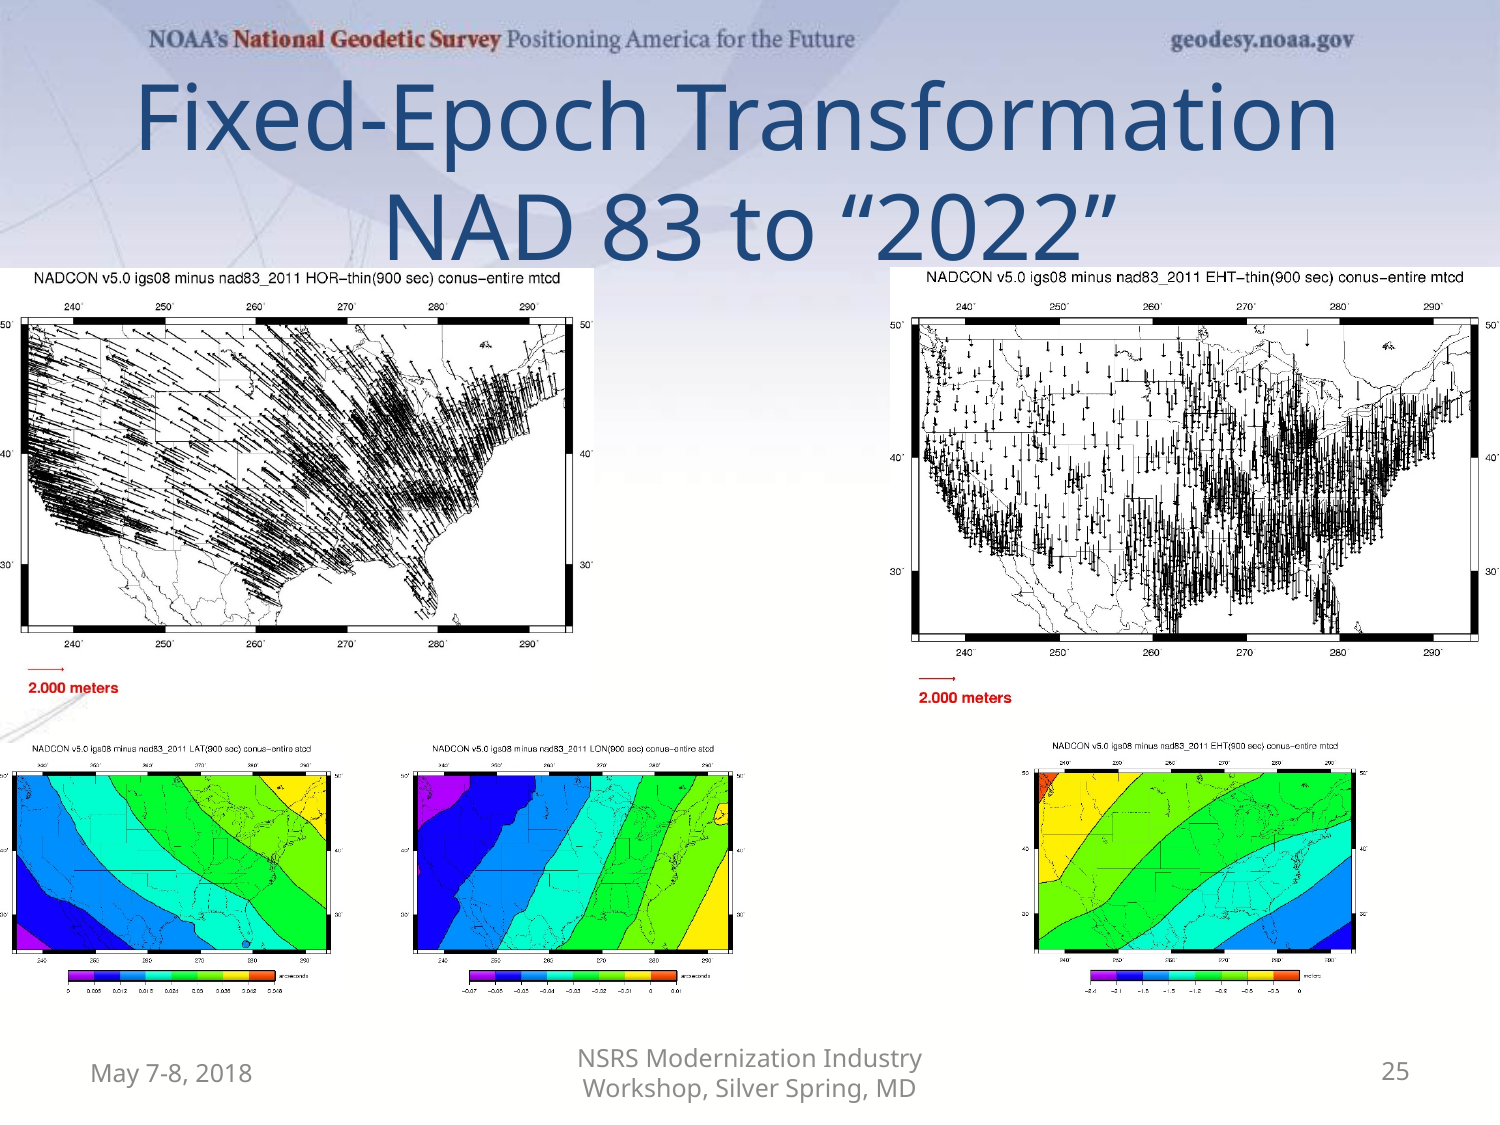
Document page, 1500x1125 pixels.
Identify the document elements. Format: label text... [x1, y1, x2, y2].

title Fixed-Epoch Transformation NAD 83 to “2022” [75, 75, 1425, 263]
footer NSRS Modernization Industry Workshop, Silver Spring, MD [512, 1042, 988, 1103]
picture [0, 0, 1500, 1122]
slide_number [75, 1042, 425, 1103]
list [0, 268, 594, 694]
slide_number 25 [1074, 1042, 1425, 1103]
